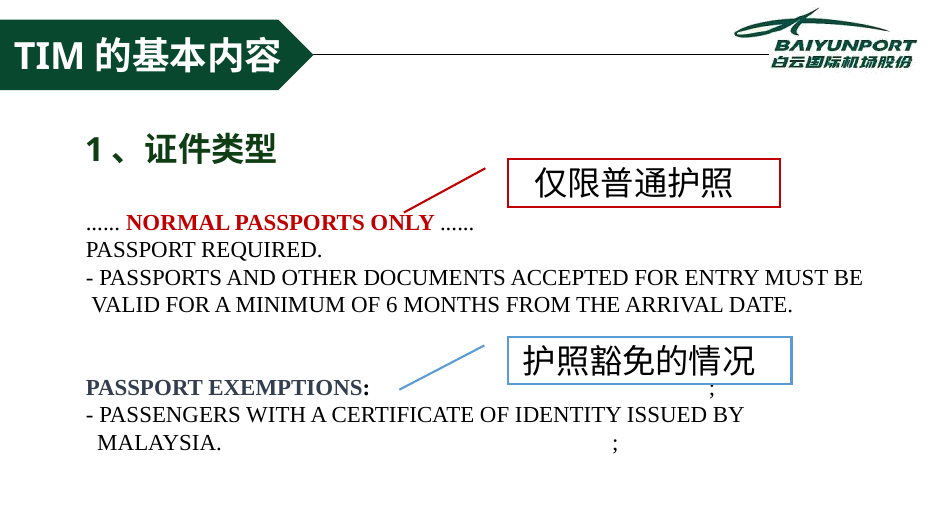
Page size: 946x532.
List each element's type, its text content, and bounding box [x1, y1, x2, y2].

text_box 1、证件类型 [69, 100, 815, 532]
text_box TIM的基本内容 [0, 18, 315, 92]
text_box 护照豁免的情况 [507, 336, 793, 385]
picture [712, 0, 946, 78]
text_box 护照豁免的情况 [398, 344, 485, 391]
text_box [768, 158, 781, 208]
text_box [403, 167, 486, 214]
text_box 仅限普通护照 [519, 154, 768, 209]
text_box [507, 158, 519, 208]
text_box ...... NORMAL PASSPORTS ONLY ...... PASSPORT REQUIRED. - PASSPORTS AND OTHER DOCUMENTS ACCEPTED FOR ENTRY MUST BE VALID FOR A MINIMUM OF 6 MONTHS FROM THE ARRIVAL DATE. PASSPORT EXEMPTIONS: ; - PASSENGERS WITH A CERTIFICATE OF IDENTITY ISSUED BY MALAYSIA. ; [70, 125, 946, 490]
